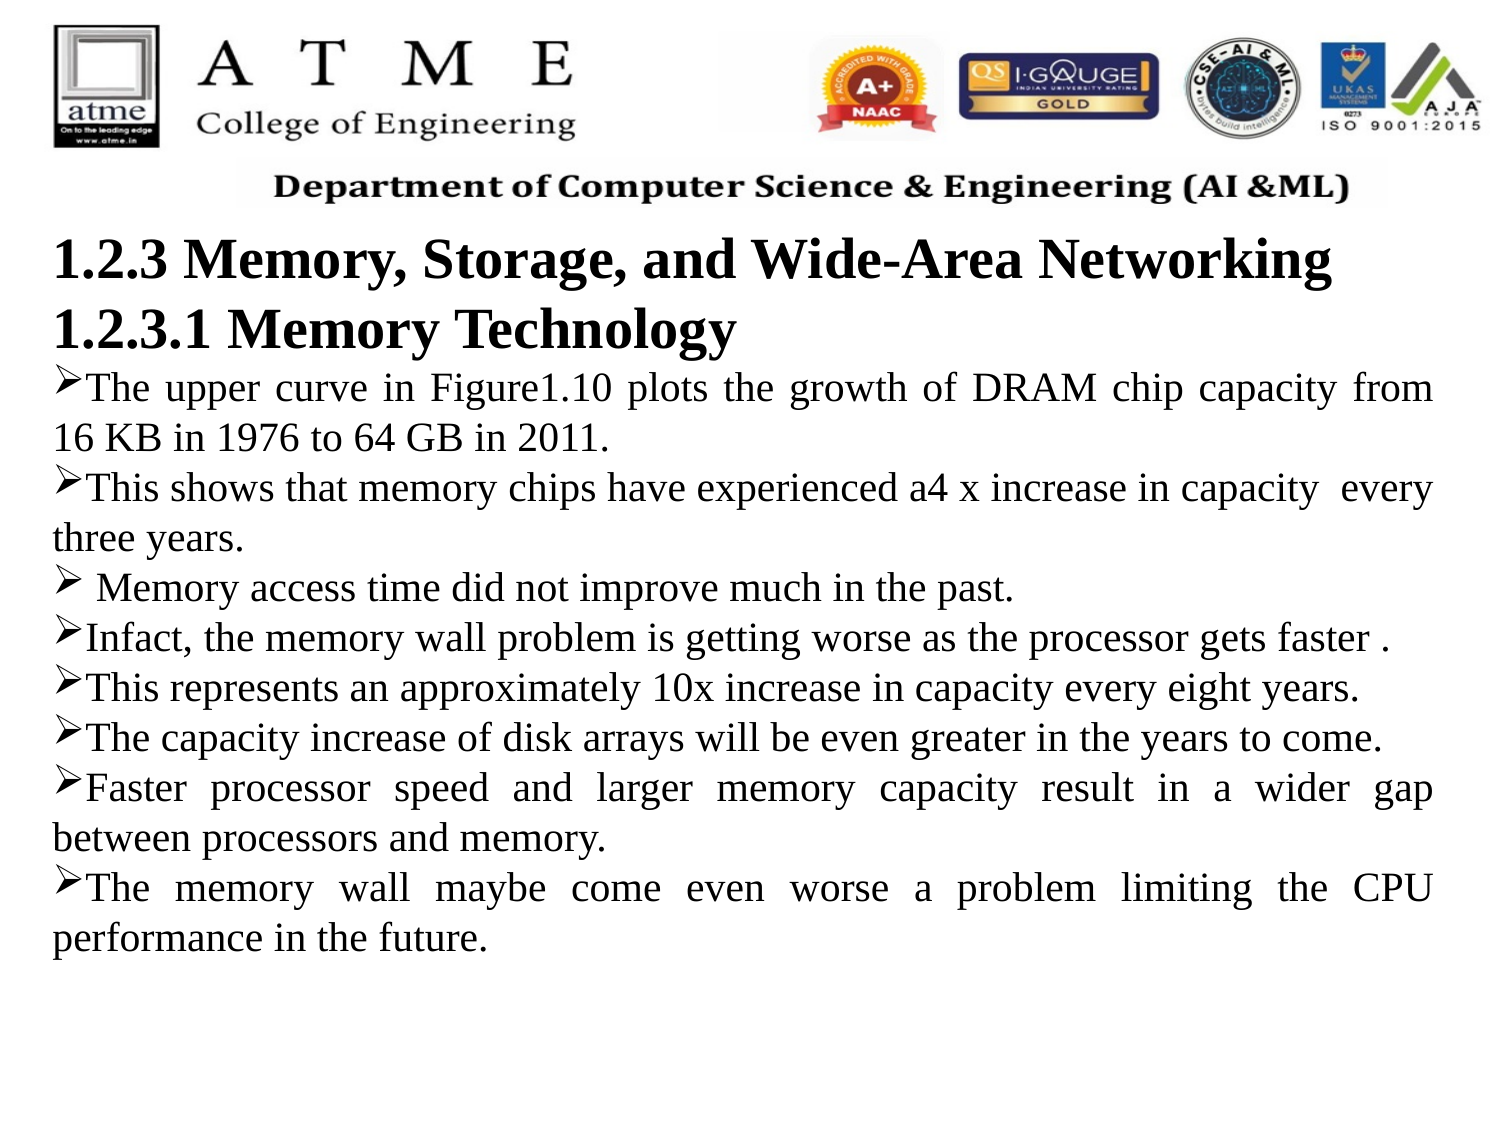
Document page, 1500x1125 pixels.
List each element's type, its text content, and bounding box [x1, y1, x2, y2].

picture [24, 0, 1500, 226]
text_box 1.2.3 Memory, Storage, and Wide-Area Networking 1.2.3.1 Memory Technology The upper curve in Figure1.10 plots the growth of DRAM chip capacity from 16 KB in 1976 to 64 GB in 2011. This shows that memory chips have experienced a4 x increase in capacity every three years. Memory access time did not improve much in the past. Infact, the memory wall problem is getting worse as the processor gets faster . This represents an approximately 10x increase in capacity every eight years. The capacity increase of disk arrays will be even greater in the years to come. Faster processor speed and larger memory capacity result in a wider gap between processors and memory. The memory wall maybe come even worse a problem limiting the CPU performance in the future. [37, 234, 1450, 968]
